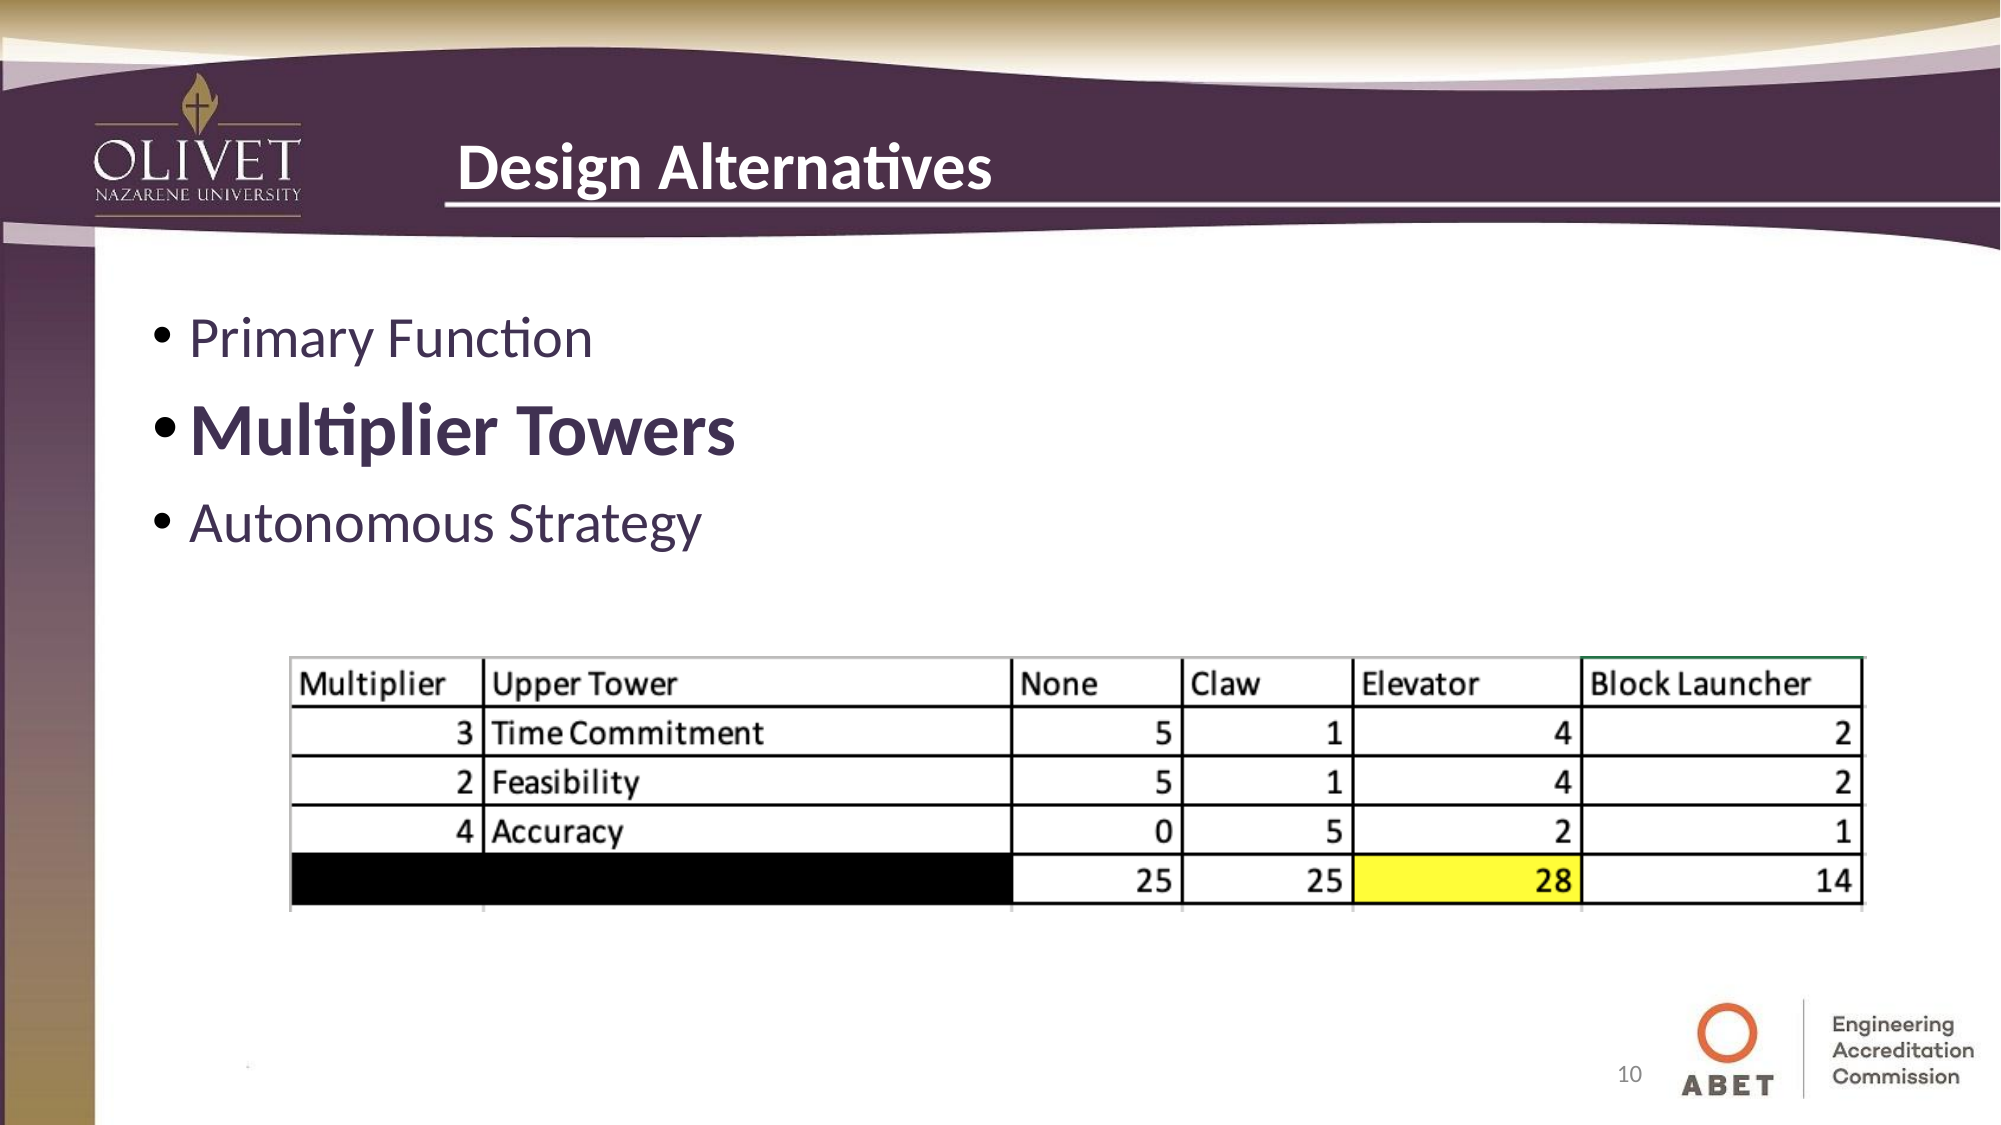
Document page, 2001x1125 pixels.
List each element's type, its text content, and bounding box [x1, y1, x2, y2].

text_box Design Alternatives [442, 59, 1863, 278]
picture [0, 0, 2001, 1125]
text_box Primary Function Multiplier Towers Autonomous Strategy [137, 299, 1863, 1014]
text_box 10 [1412, 1042, 1658, 1103]
